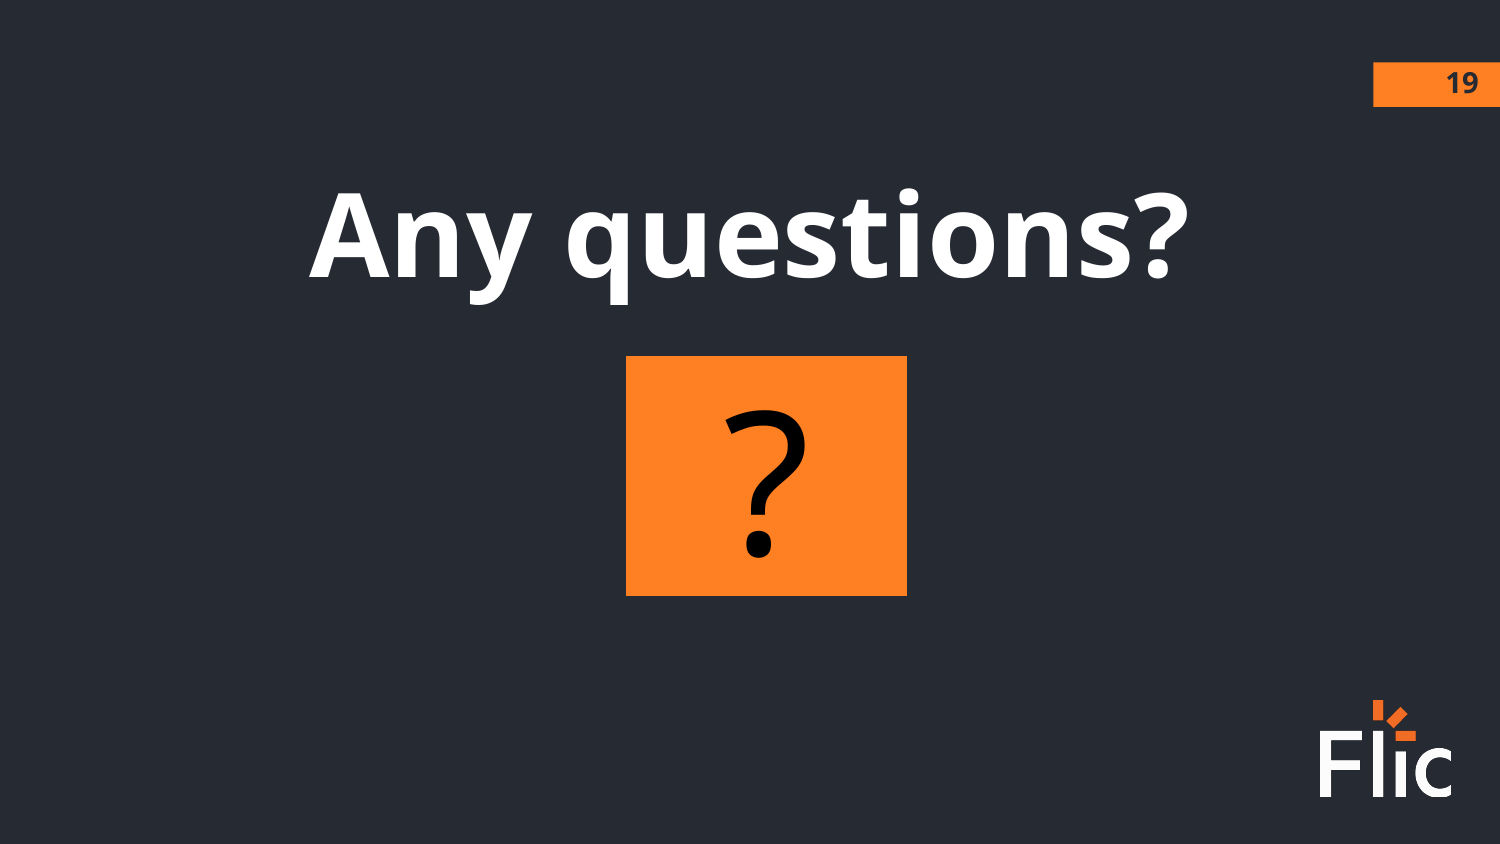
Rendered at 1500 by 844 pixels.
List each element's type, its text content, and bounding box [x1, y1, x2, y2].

picture [1320, 700, 1451, 797]
text_box ? [624, 354, 909, 598]
text_box Any questions? [0, 161, 1500, 318]
slide_number ‹#› [1423, 66, 1500, 104]
